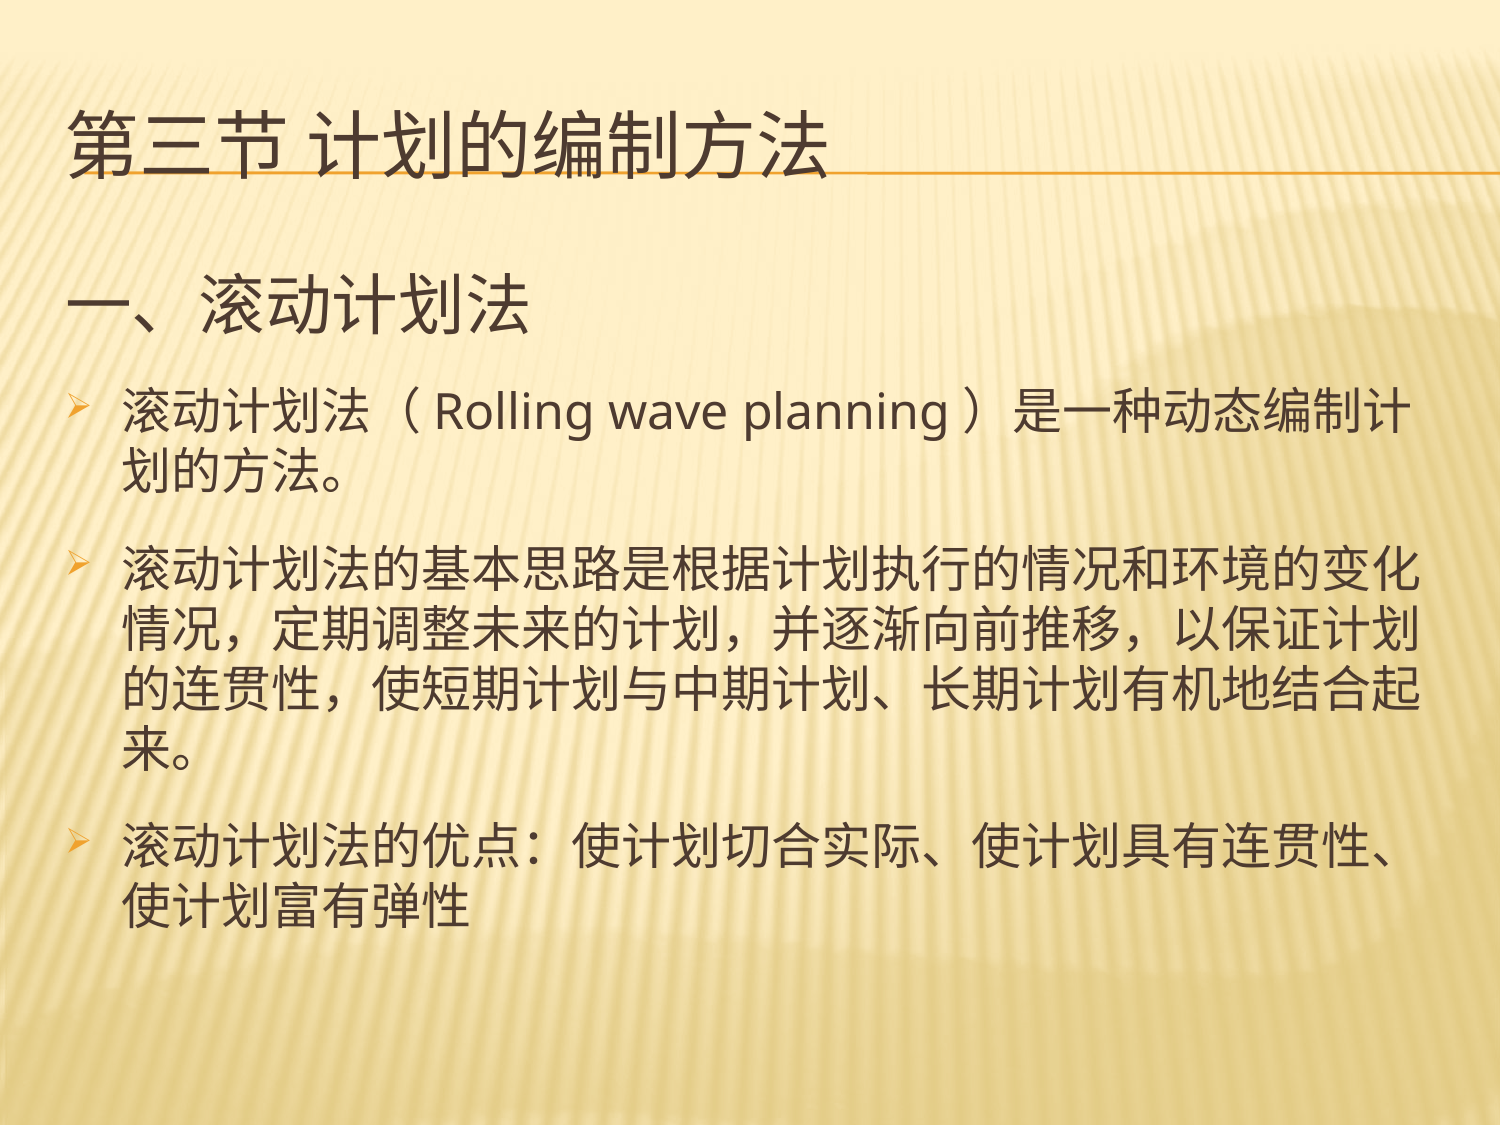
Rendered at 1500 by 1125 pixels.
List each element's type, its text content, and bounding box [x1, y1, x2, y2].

title 第三节 计划的编制方法 [50, 75, 1475, 213]
list 一、滚动计划法 滚动计划法（Rolling wave planning）是一种动态编制计划的方法。 滚动计划法的基本思路是根据计划执行的情况和环境的变化情况，定期调整未来的计划，并逐渐向前推移，以保证计划的连贯性，使短期计划与中期计划、长期计划有机地结合起来。 滚动计划法的优点：使计划切合实际、使计划具有连贯性、使计划富有弹性 [49, 254, 1476, 998]
